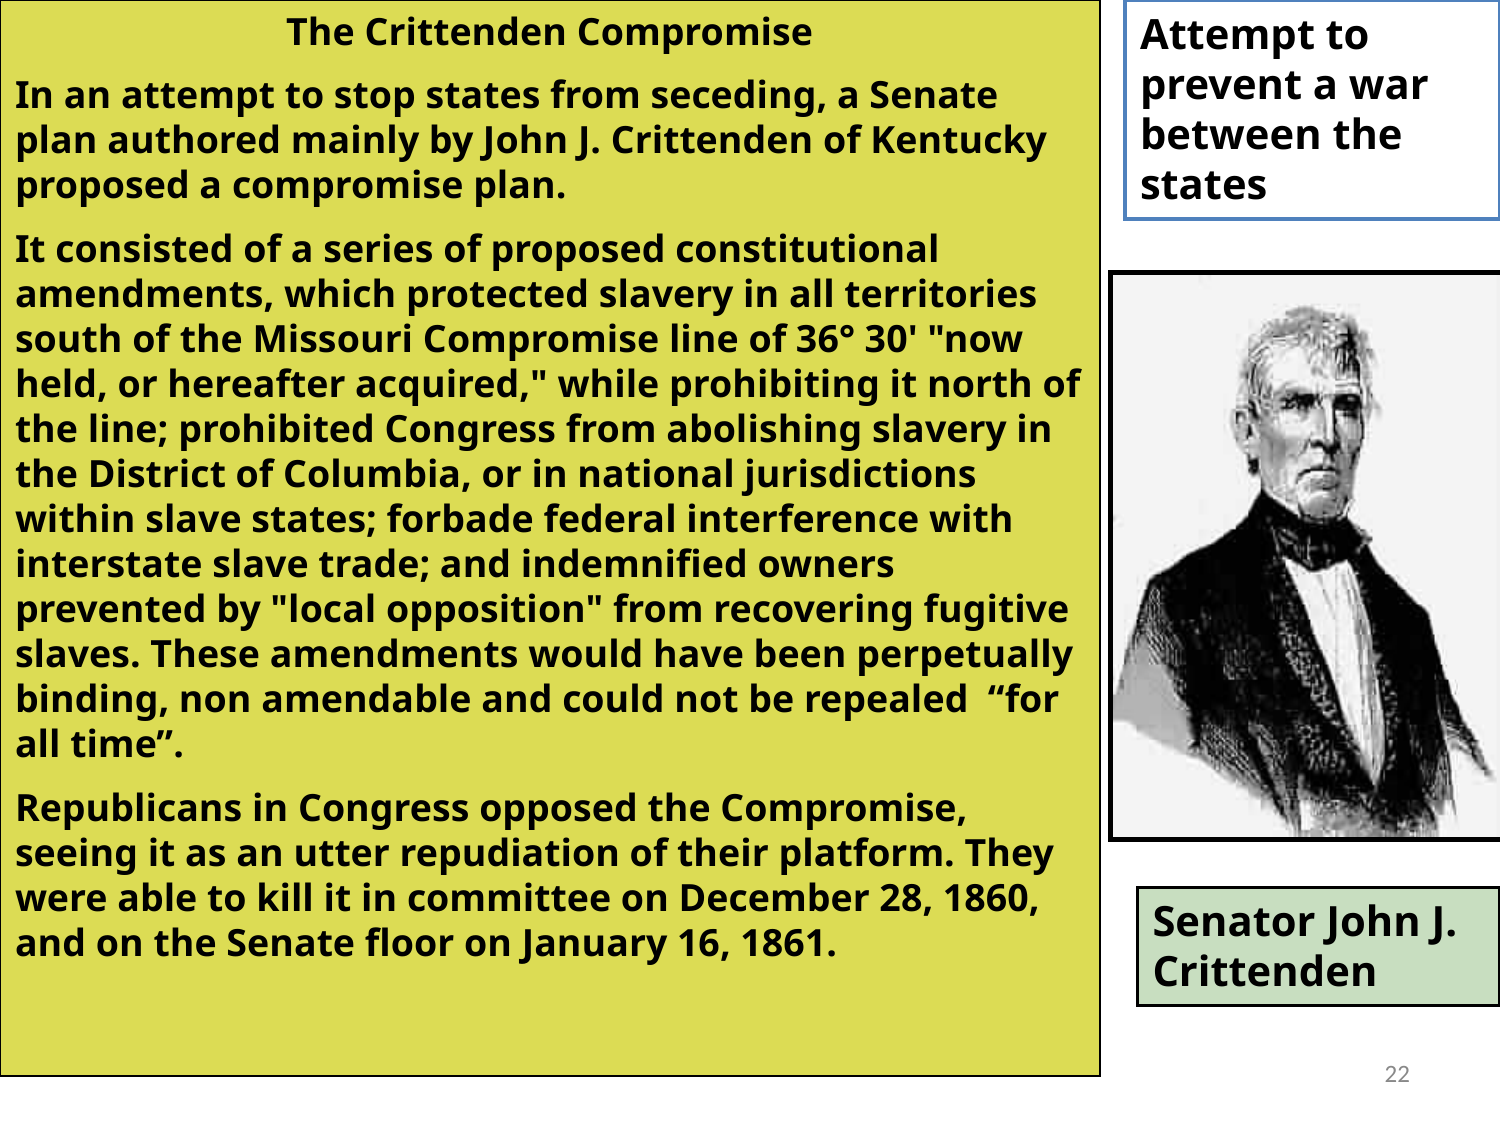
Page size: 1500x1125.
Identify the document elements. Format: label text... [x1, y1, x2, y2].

text_box Senator John J. Crittenden [1137, 887, 1500, 1006]
text_box 22 [1074, 1042, 1425, 1103]
text_box Attempt to prevent a war between the states [1124, 0, 1500, 220]
text_box The Crittenden Compromise In an attempt to stop states from seceding, a Senate plan authored mainly by John J. Crittenden of Kentucky proposed a compromise plan. It consisted of a series of proposed constitutional amendments, which protected slavery in all territories south of the Missouri Compromise line of 36° 30' "now held, or hereafter acquired," while prohibiting it north of the line; prohibited Congress from abolishing slavery in the District of Columbia, or in national jurisdictions within slave states; forbade federal interference with interstate slave trade; and indemnified owners prevented by "local opposition" from recovering fugitive slaves. These amendments would have been perpetually binding, non amendable and could not be repealed “for all time”. Republicans in Congress opposed the Compromise, seeing it as an utter repudiation of their platform. They were able to kill it in committee on December 28, 1860, and on the Senate floor on January 16, 1861. [0, 0, 1100, 1077]
picture [1112, 274, 1500, 838]
